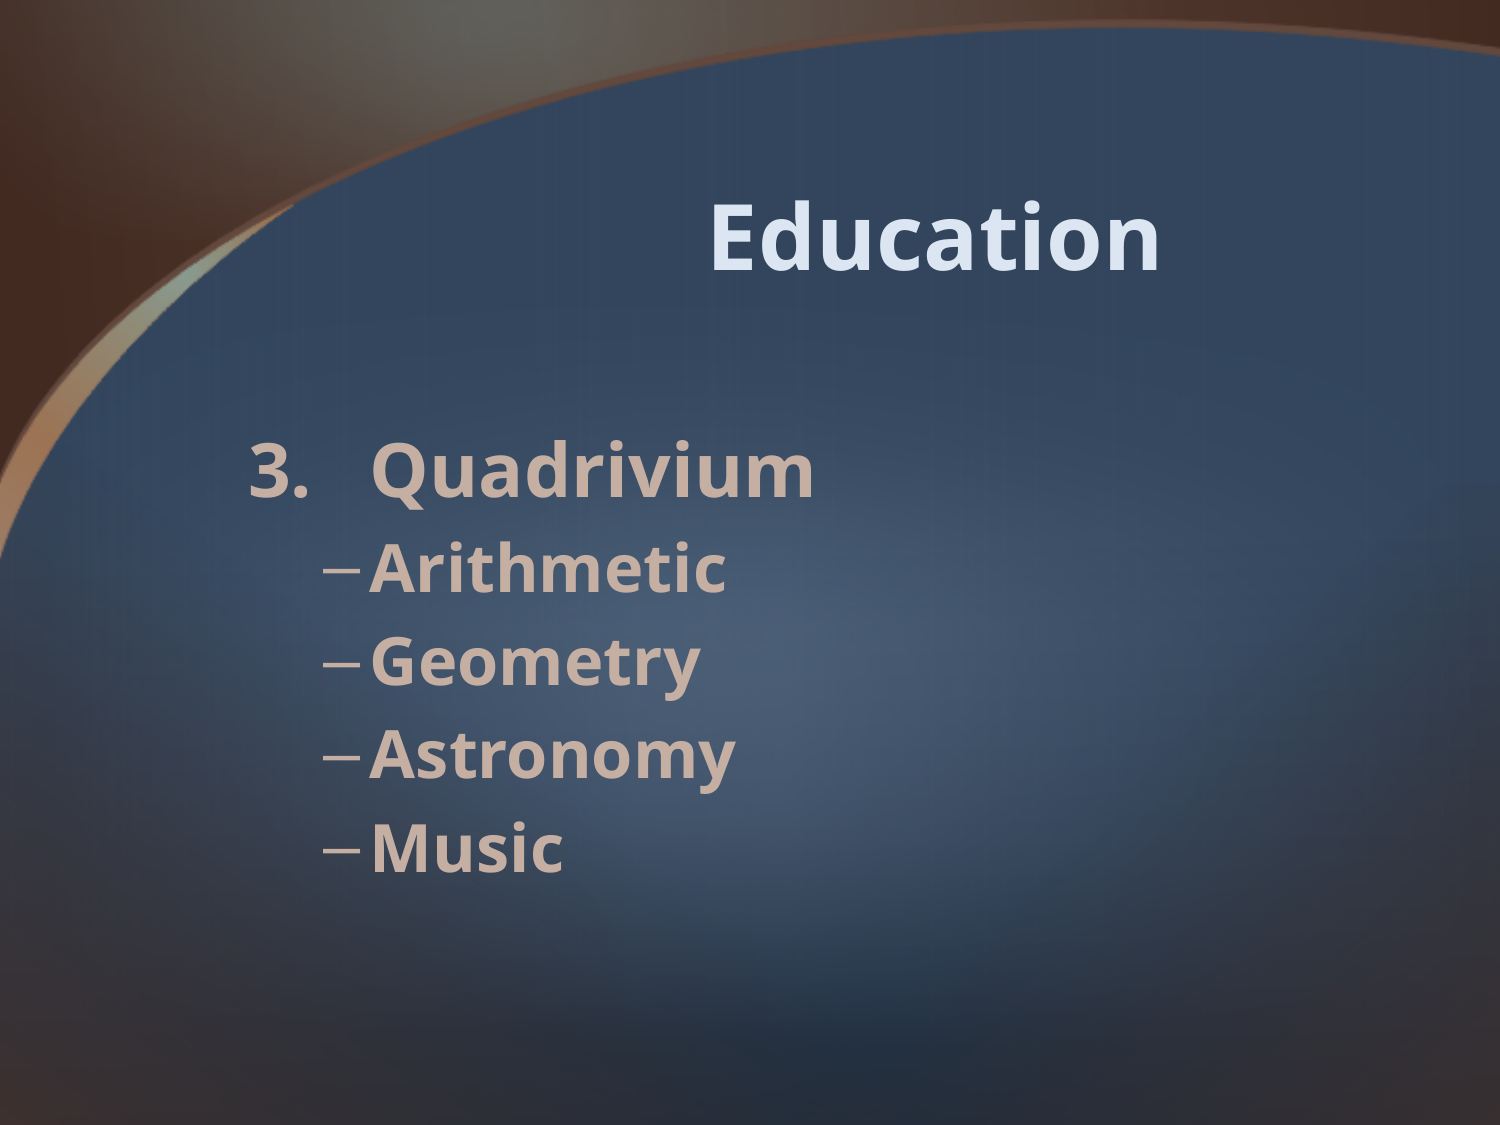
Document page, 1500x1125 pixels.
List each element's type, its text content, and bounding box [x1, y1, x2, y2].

picture [0, 0, 1500, 1125]
title Education [447, 139, 1423, 328]
list Quadrivium Arithmetic Geometry Astronomy Music [233, 414, 1260, 1090]
